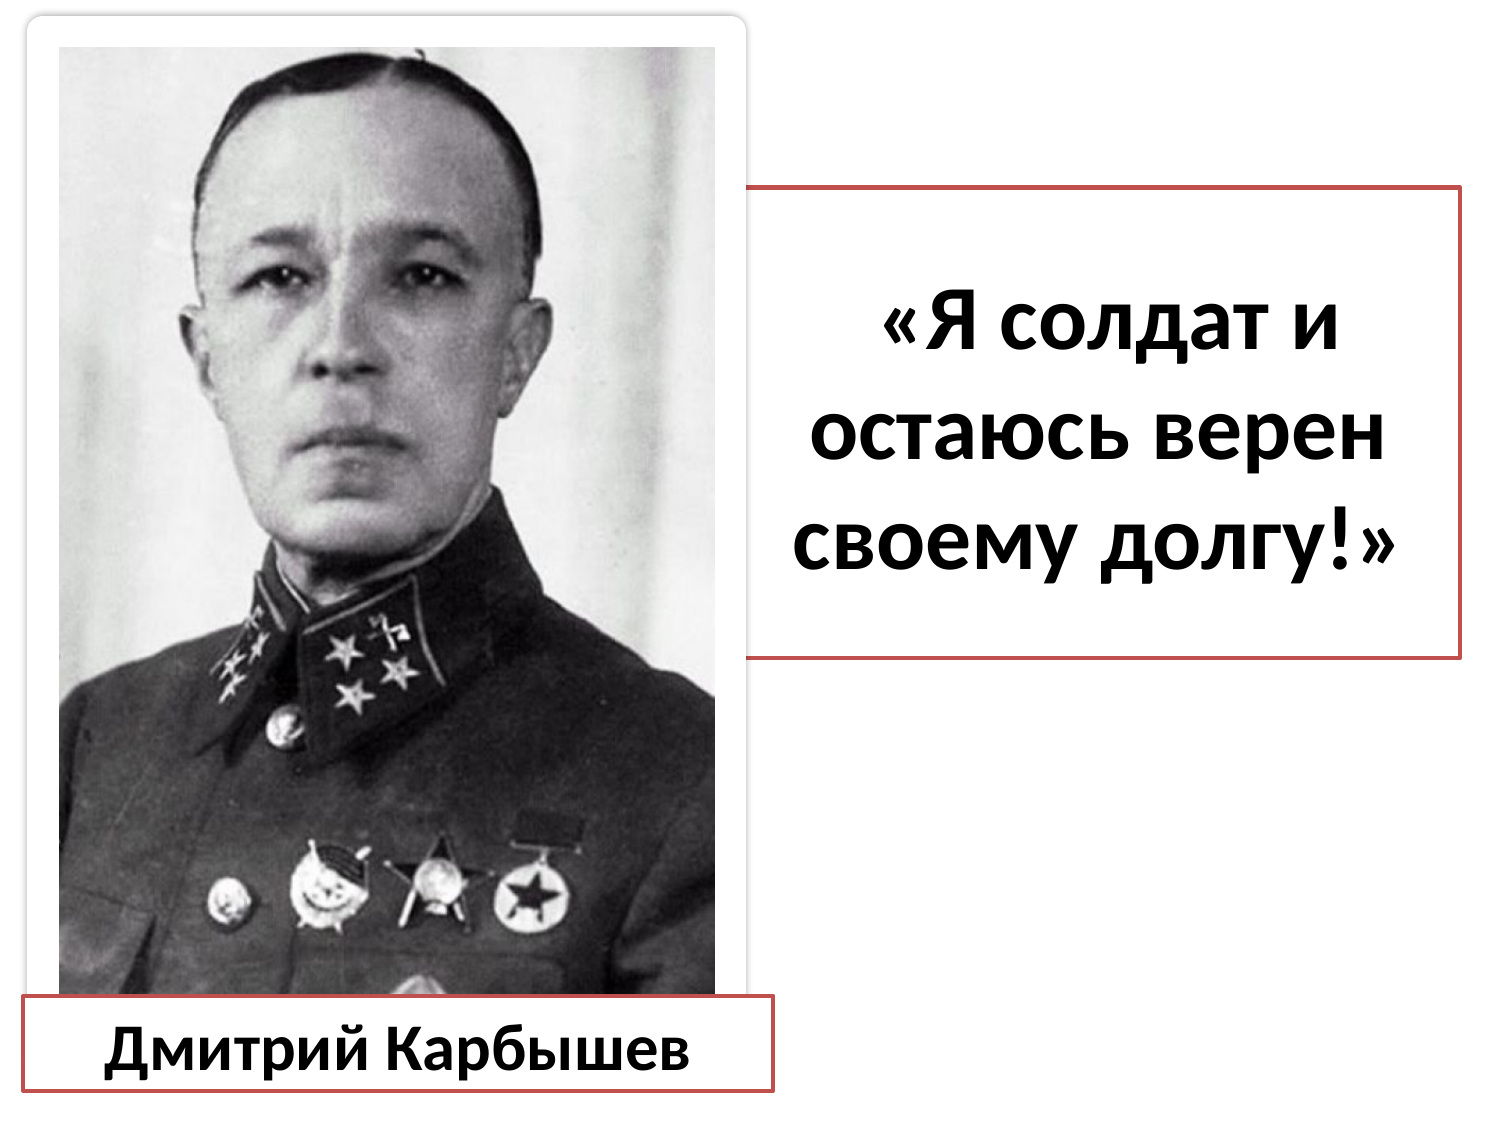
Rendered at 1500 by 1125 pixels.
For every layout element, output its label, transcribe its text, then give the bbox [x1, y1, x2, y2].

title «Я солдат и остаюсь верен своему долгу!» [751, 185, 1462, 660]
text_box Дмитрий Карбышев [21, 994, 775, 1093]
picture [58, 46, 716, 1044]
